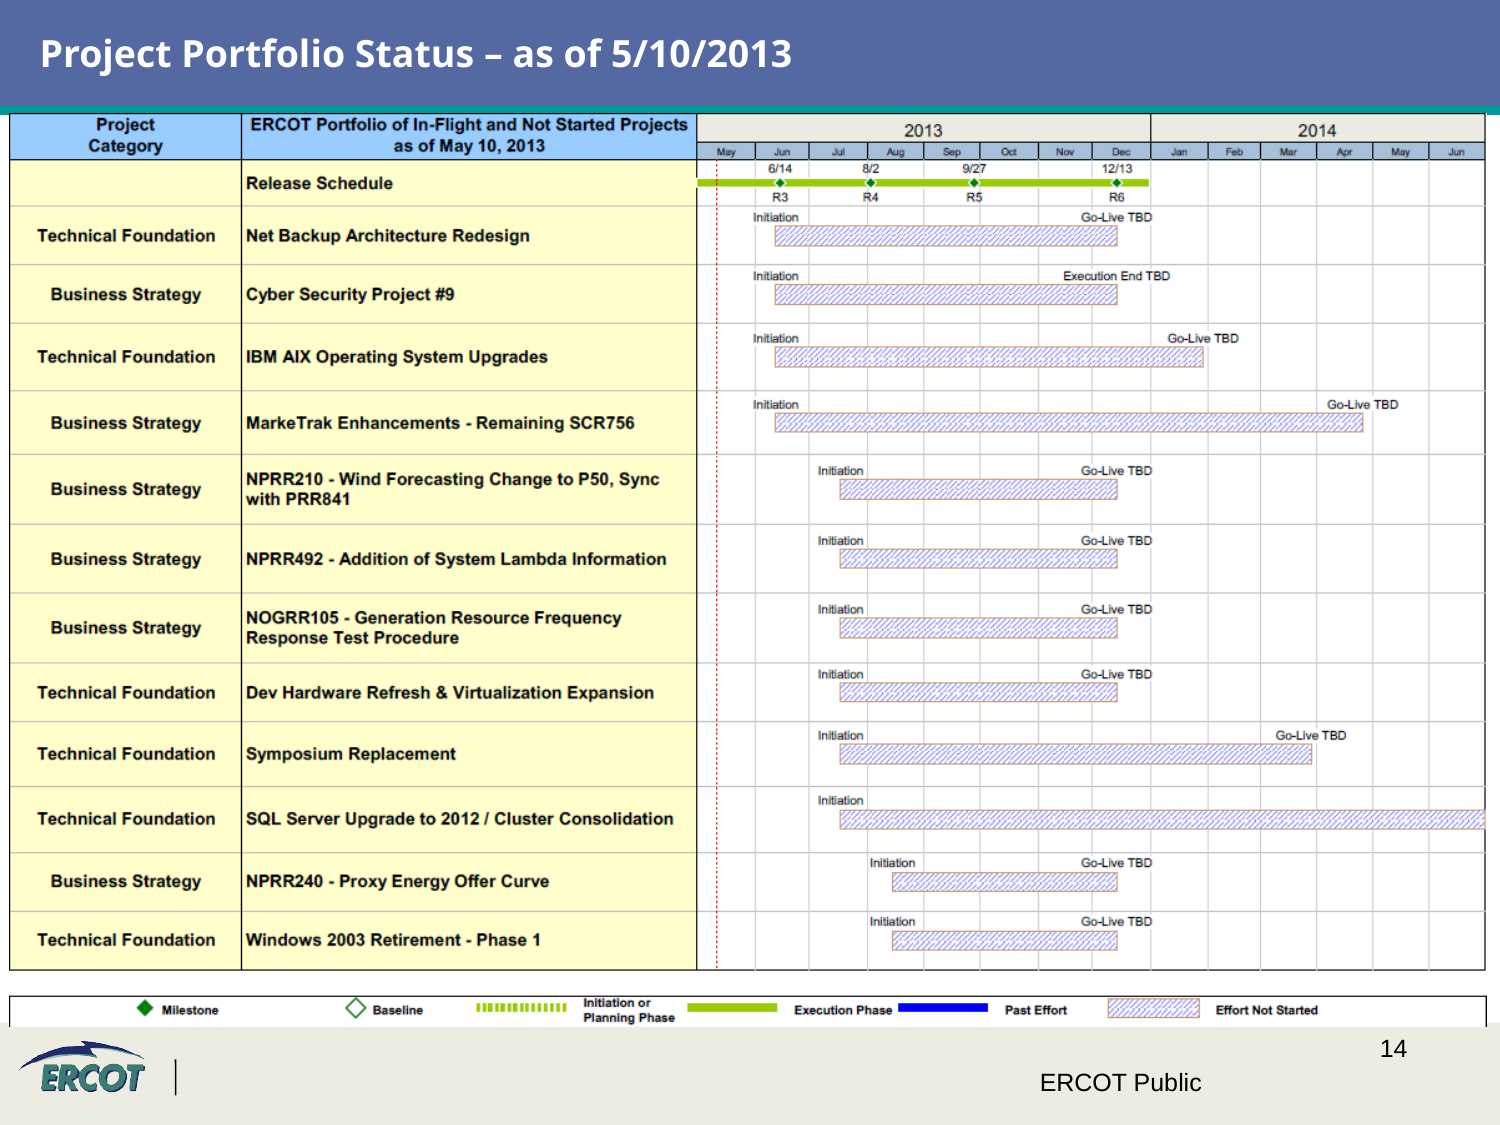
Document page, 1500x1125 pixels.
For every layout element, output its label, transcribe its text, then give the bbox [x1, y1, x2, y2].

footer ERCOT Public [1025, 1059, 1438, 1125]
text_box [24, 22, 1450, 85]
picture [9, 113, 1488, 1027]
picture [10, 1031, 151, 1111]
text_box Project Portfolio Status – as of 5/10/2013 [24, 30, 1163, 106]
